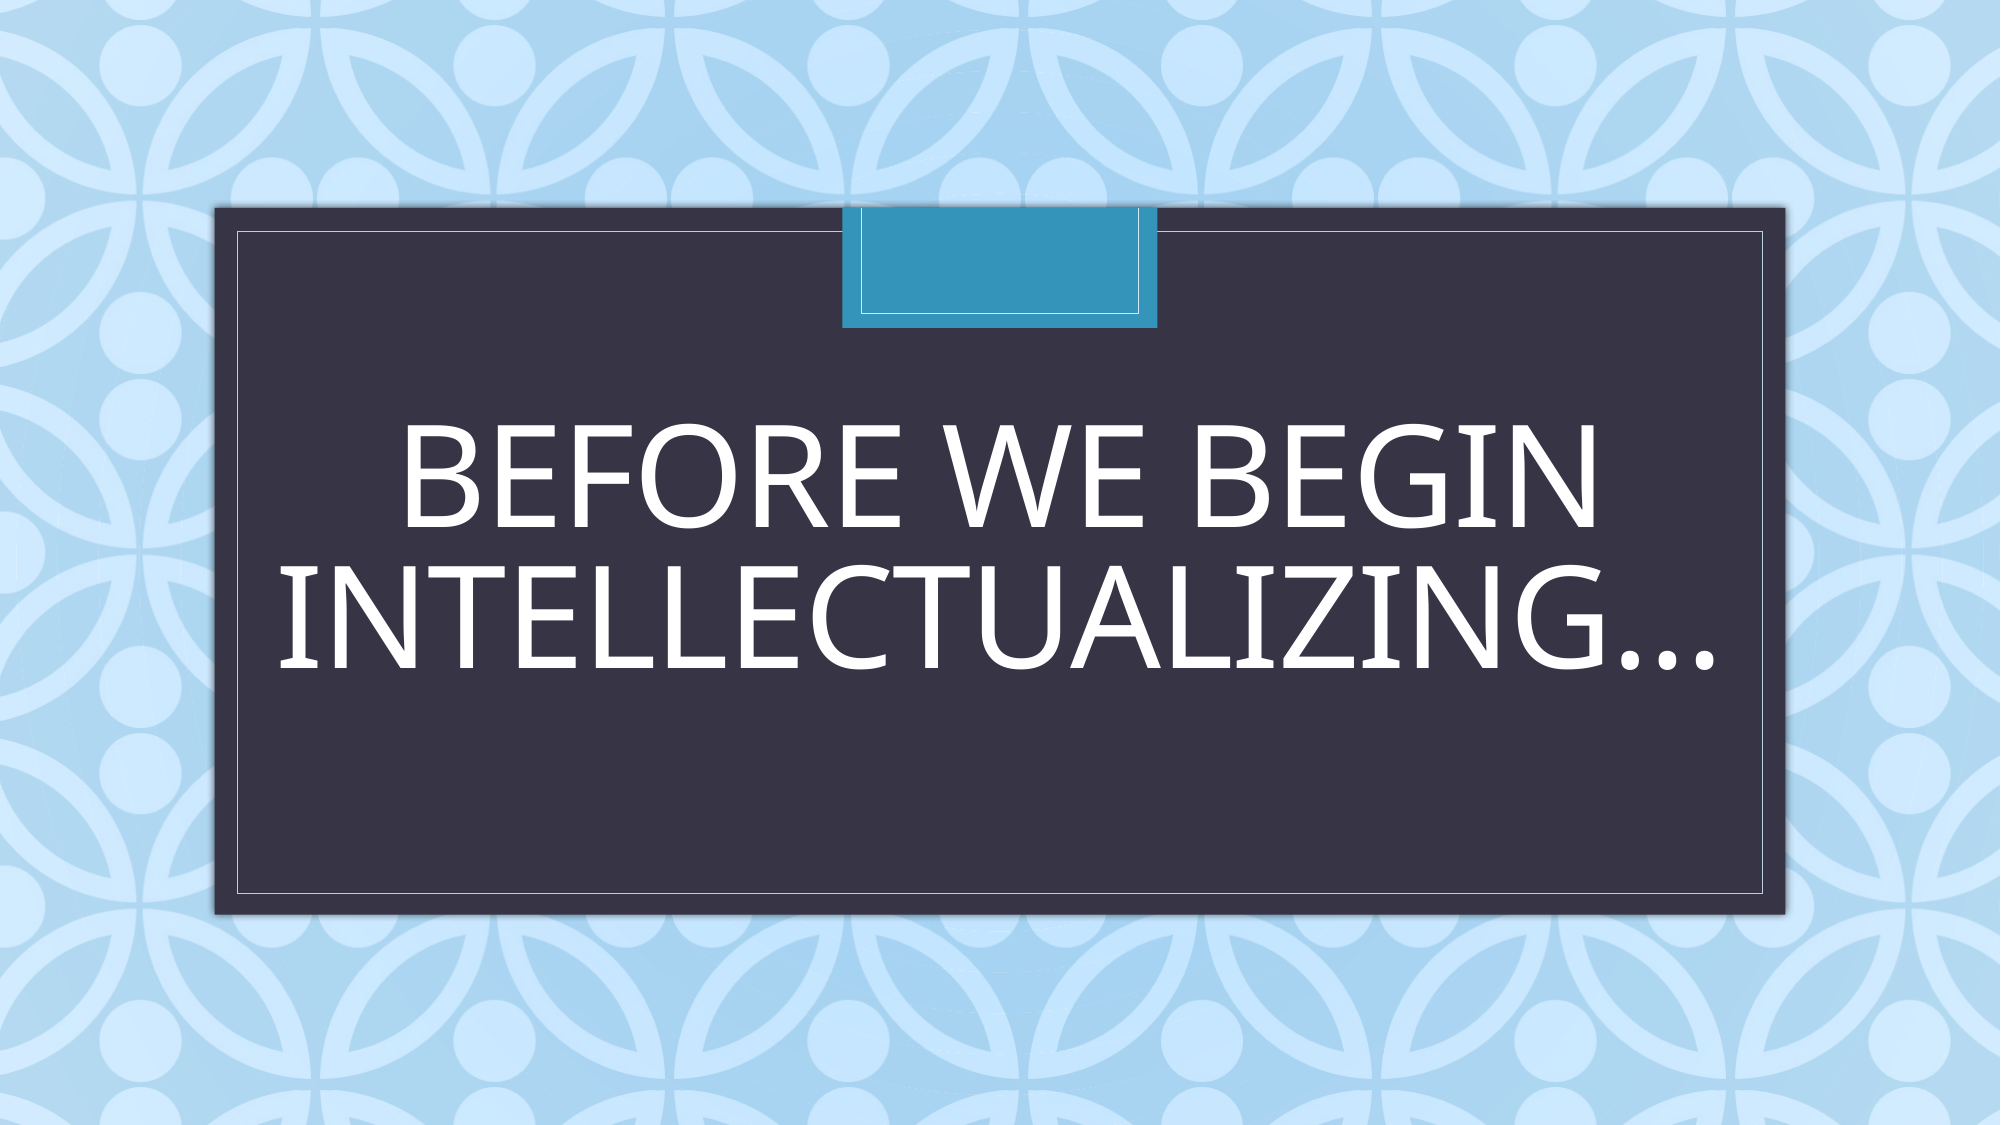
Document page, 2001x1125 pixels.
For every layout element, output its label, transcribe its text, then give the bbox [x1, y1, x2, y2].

title Before we begin intellectualizing… [256, 343, 1744, 769]
